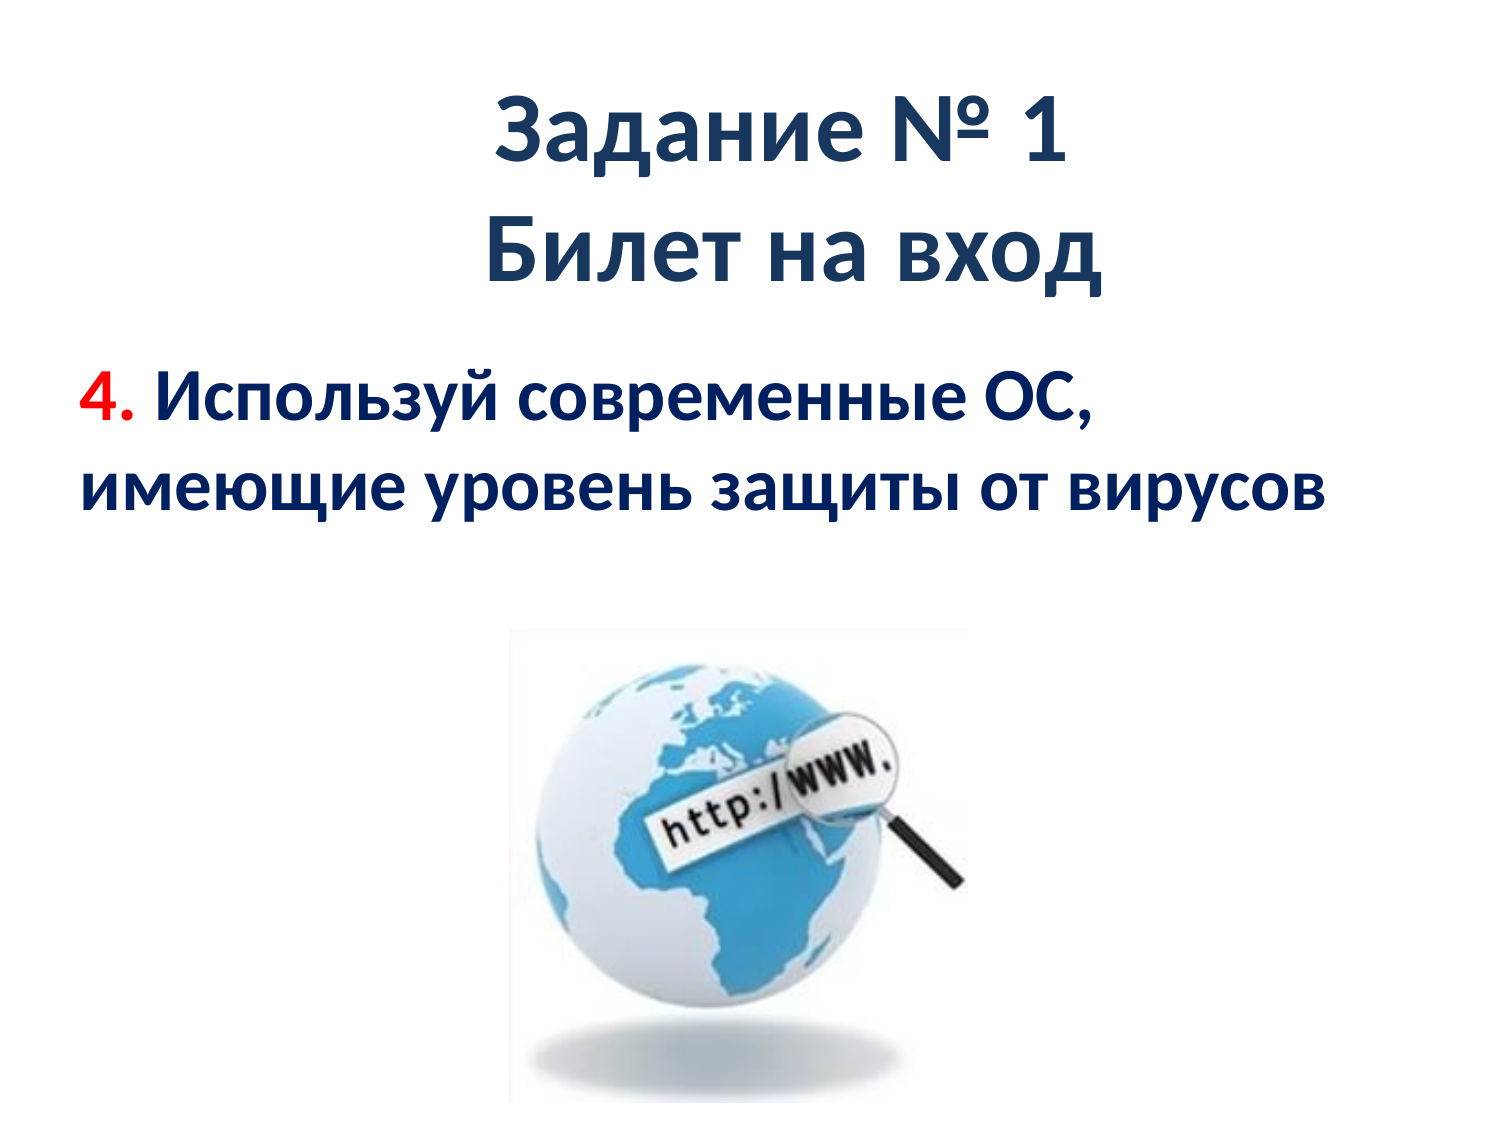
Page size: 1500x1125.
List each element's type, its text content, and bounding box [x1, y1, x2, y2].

picture [508, 629, 968, 1103]
text_box Задание № 1 Билет на вход [88, 54, 1500, 310]
text_box 4. Используй современные ОС, имеющие уровень защиты от вирусов [64, 338, 1412, 533]
